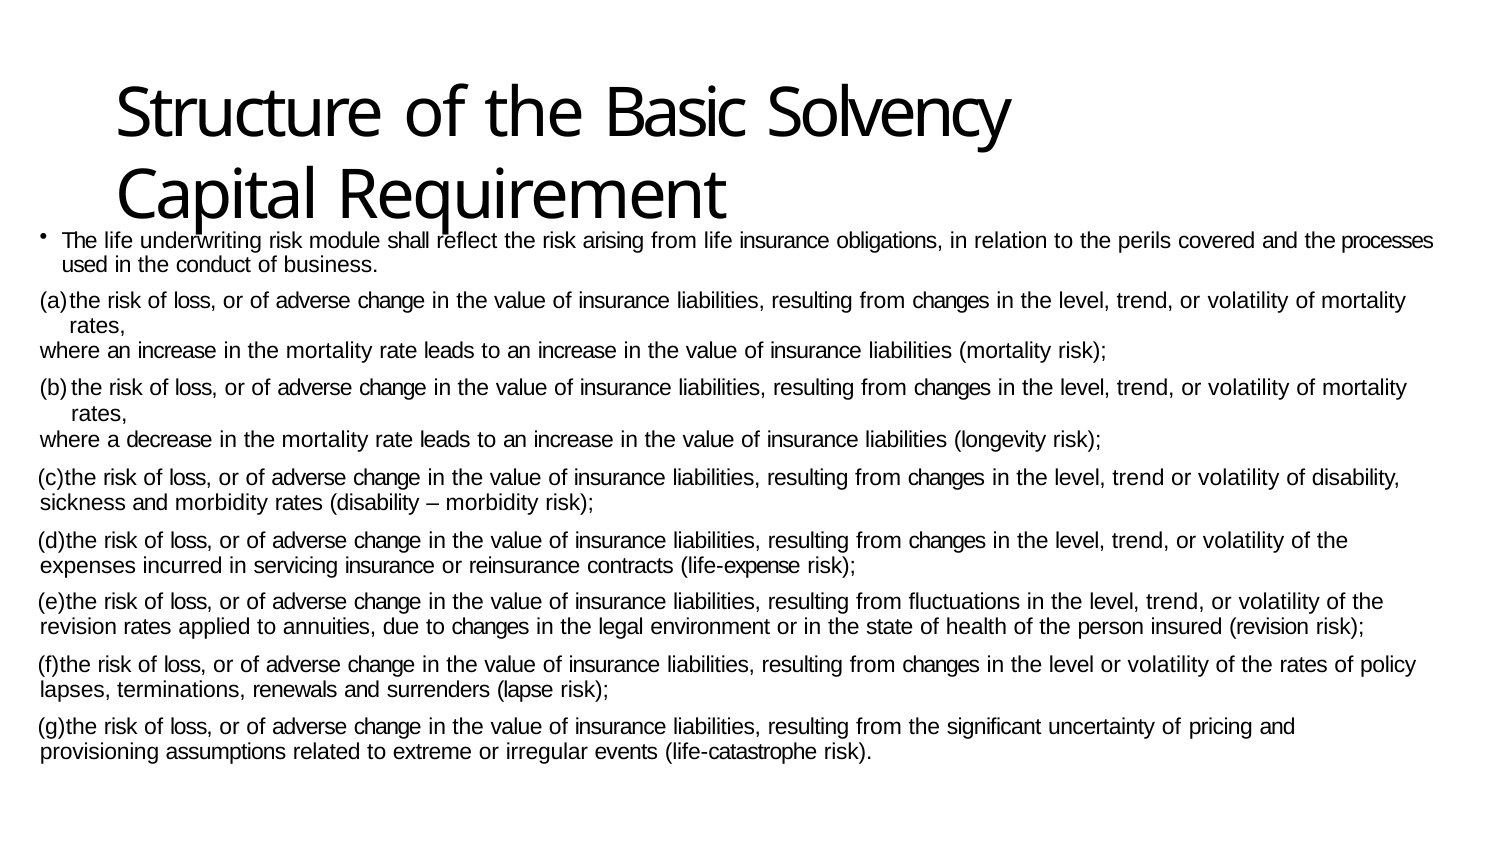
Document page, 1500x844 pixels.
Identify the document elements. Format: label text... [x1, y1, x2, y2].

text_box The life underwriting risk module shall reflect the risk arising from life insurance obligations, in relation to the perils covered and the processes used in the conduct of business. the risk of loss, or of adverse change in the value of insurance liabilities, resulting from changes in the level, trend, or volatility of mortality rates, where an increase in the mortality rate leads to an increase in the value of insurance liabilities (mortality risk); the risk of loss, or of adverse change in the value of insurance liabilities, resulting from changes in the level, trend, or volatility of mortality rates, where a decrease in the mortality rate leads to an increase in the value of insurance liabilities (longevity risk); the risk of loss, or of adverse change in the value of insurance liabilities, resulting from changes in the level, trend or volatility of disability, sickness and morbidity rates (disability – morbidity risk); the risk of loss, or of adverse change in the value of insurance liabilities, resulting from changes in the level, trend, or volatility of the expenses incurred in servicing insurance or reinsurance contracts (life-expense risk); the risk of loss, or of adverse change in the value of insurance liabilities, resulting from fluctuations in the level, trend, or volatility of the revision rates applied to annuities, due to changes in the legal environment or in the state of health of the person insured (revision risk); the risk of loss, or of adverse change in the value of insurance liabilities, resulting from changes in the level or volatility of the rates of policy lapses, terminations, renewals and surrenders (lapse risk); the risk of loss, or of adverse change in the value of insurance liabilities, resulting from the significant uncertainty of pricing and provisioning assumptions related to extreme or irregular events (life-catastrophe risk). [37, 222, 1465, 765]
title Structure of the Basic Solvency Capital Requirement [113, 65, 1196, 222]
